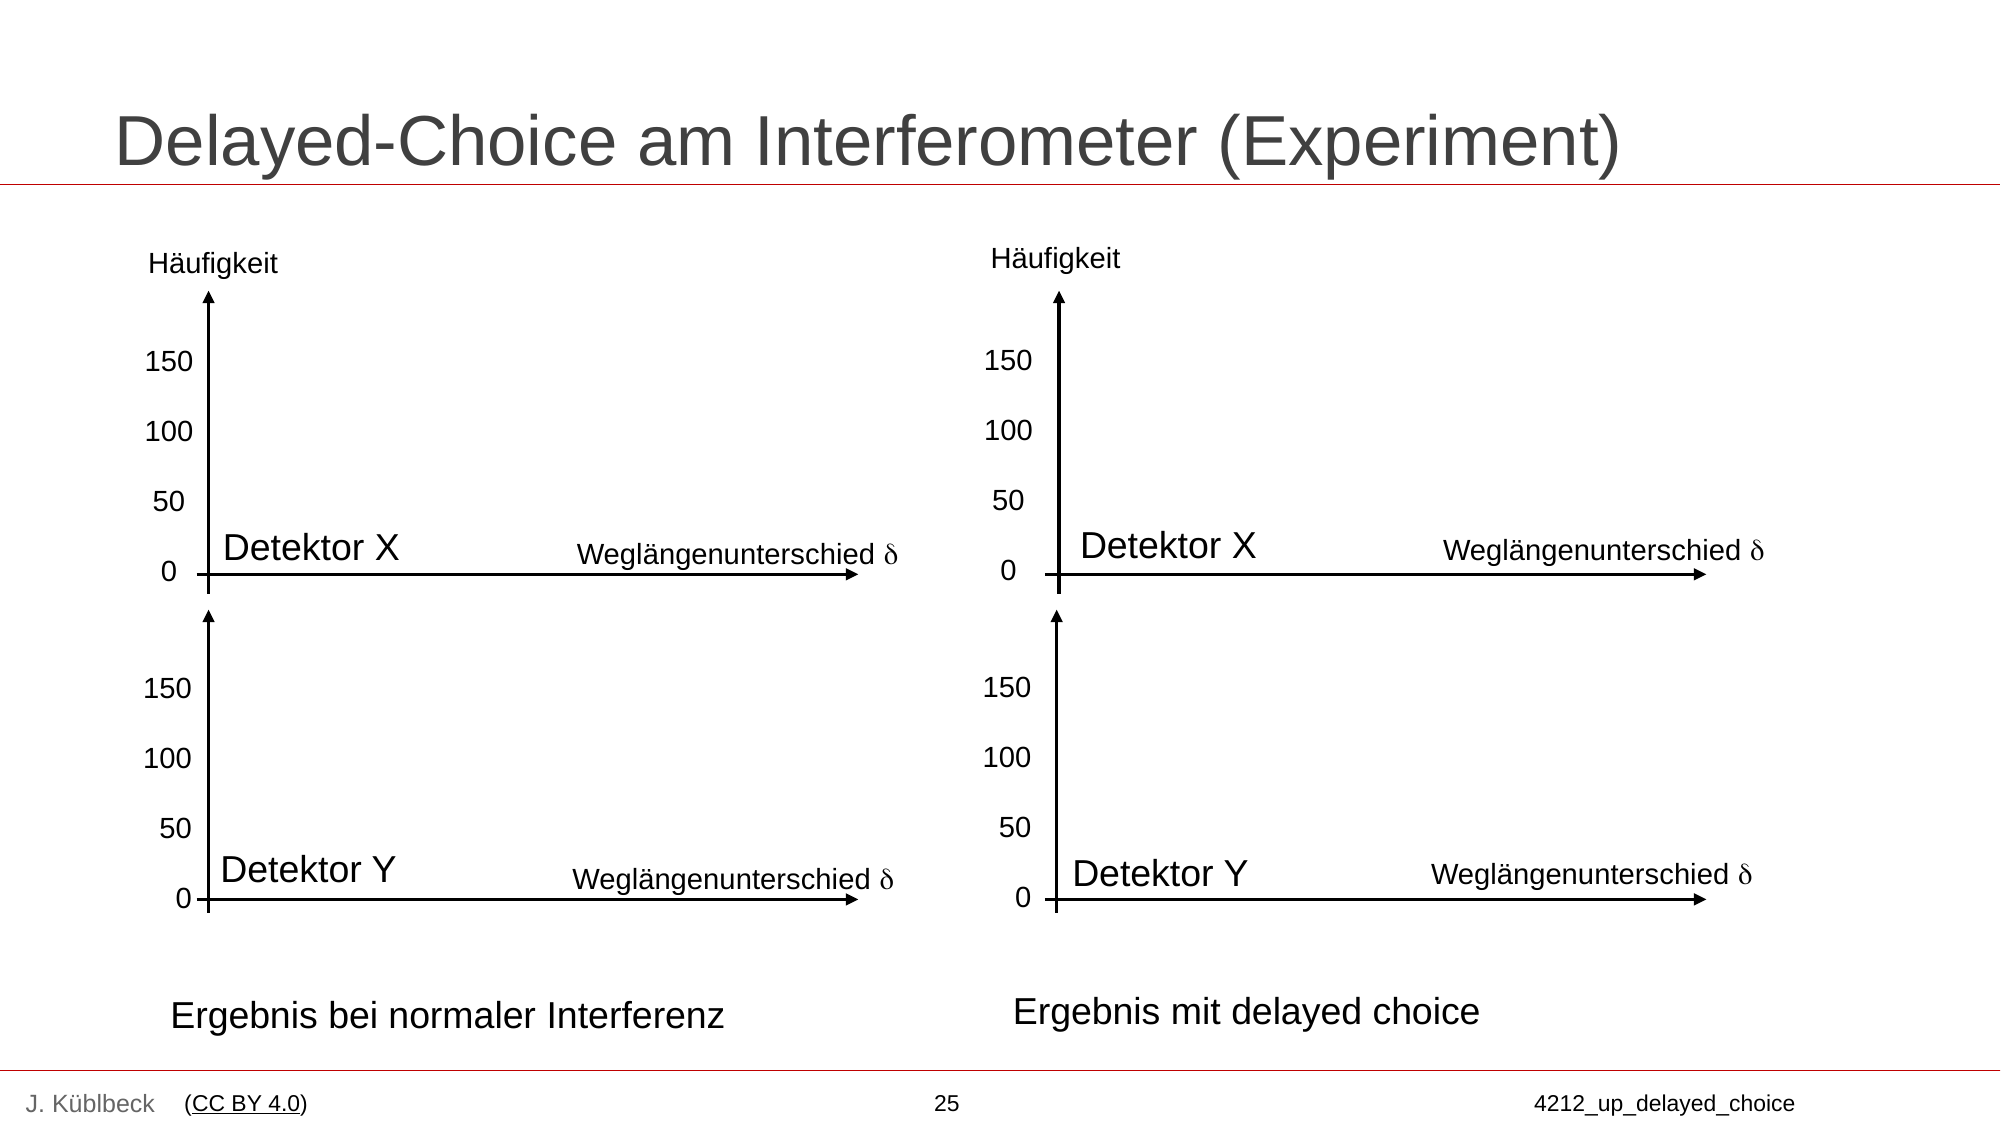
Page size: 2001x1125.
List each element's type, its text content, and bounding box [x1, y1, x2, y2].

text_box Ergebnis mit delayed choice [998, 979, 1496, 1040]
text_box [111, 212, 1785, 950]
text_box Ergebnis bei normaler Interferenz [155, 983, 741, 1044]
title Delayed-Choice am Interferometer (Experiment) [99, 90, 1900, 185]
